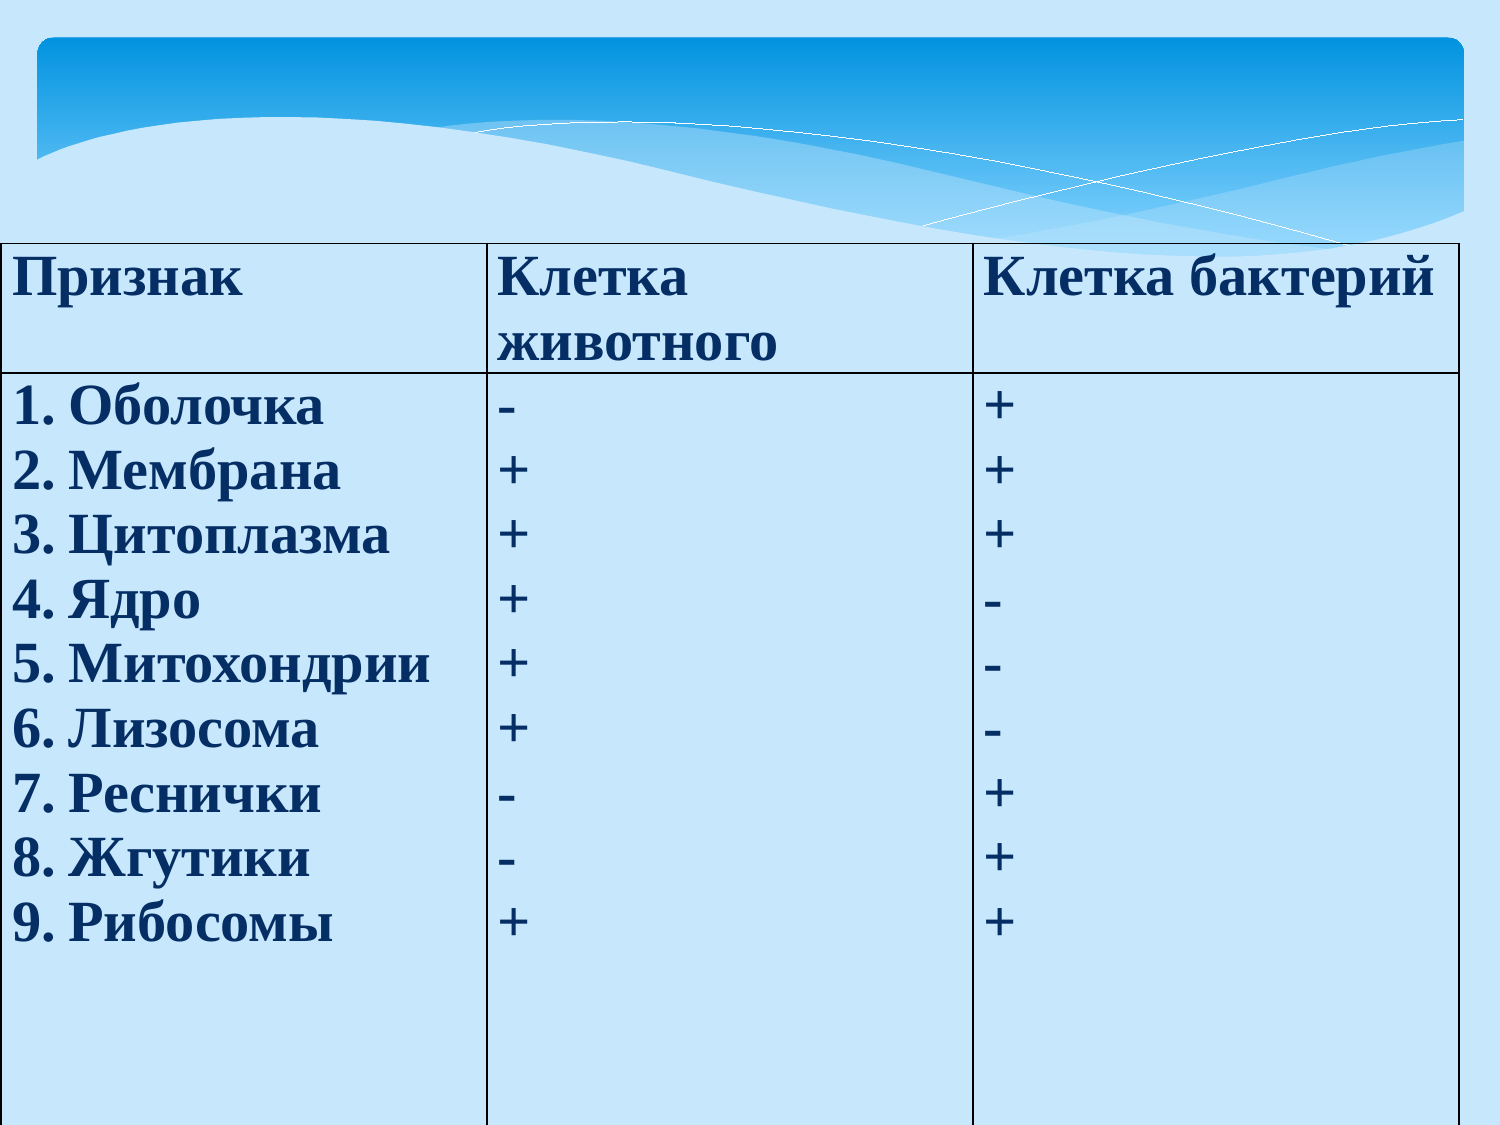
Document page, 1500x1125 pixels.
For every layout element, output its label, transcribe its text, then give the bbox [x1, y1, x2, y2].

table_cell - + + + + + - - + [488, 374, 972, 1125]
table_header Клетка бактерий [974, 244, 1458, 372]
table_header Клетка животного [488, 244, 972, 372]
table_cell Оболочка Мембрана Цитоплазма Ядро Митохондрии Лизосома Реснички Жгутики Рибосомы [2, 374, 486, 1125]
table_cell + + + - - - + + + [974, 374, 1458, 1125]
table_header Признак [2, 244, 486, 372]
